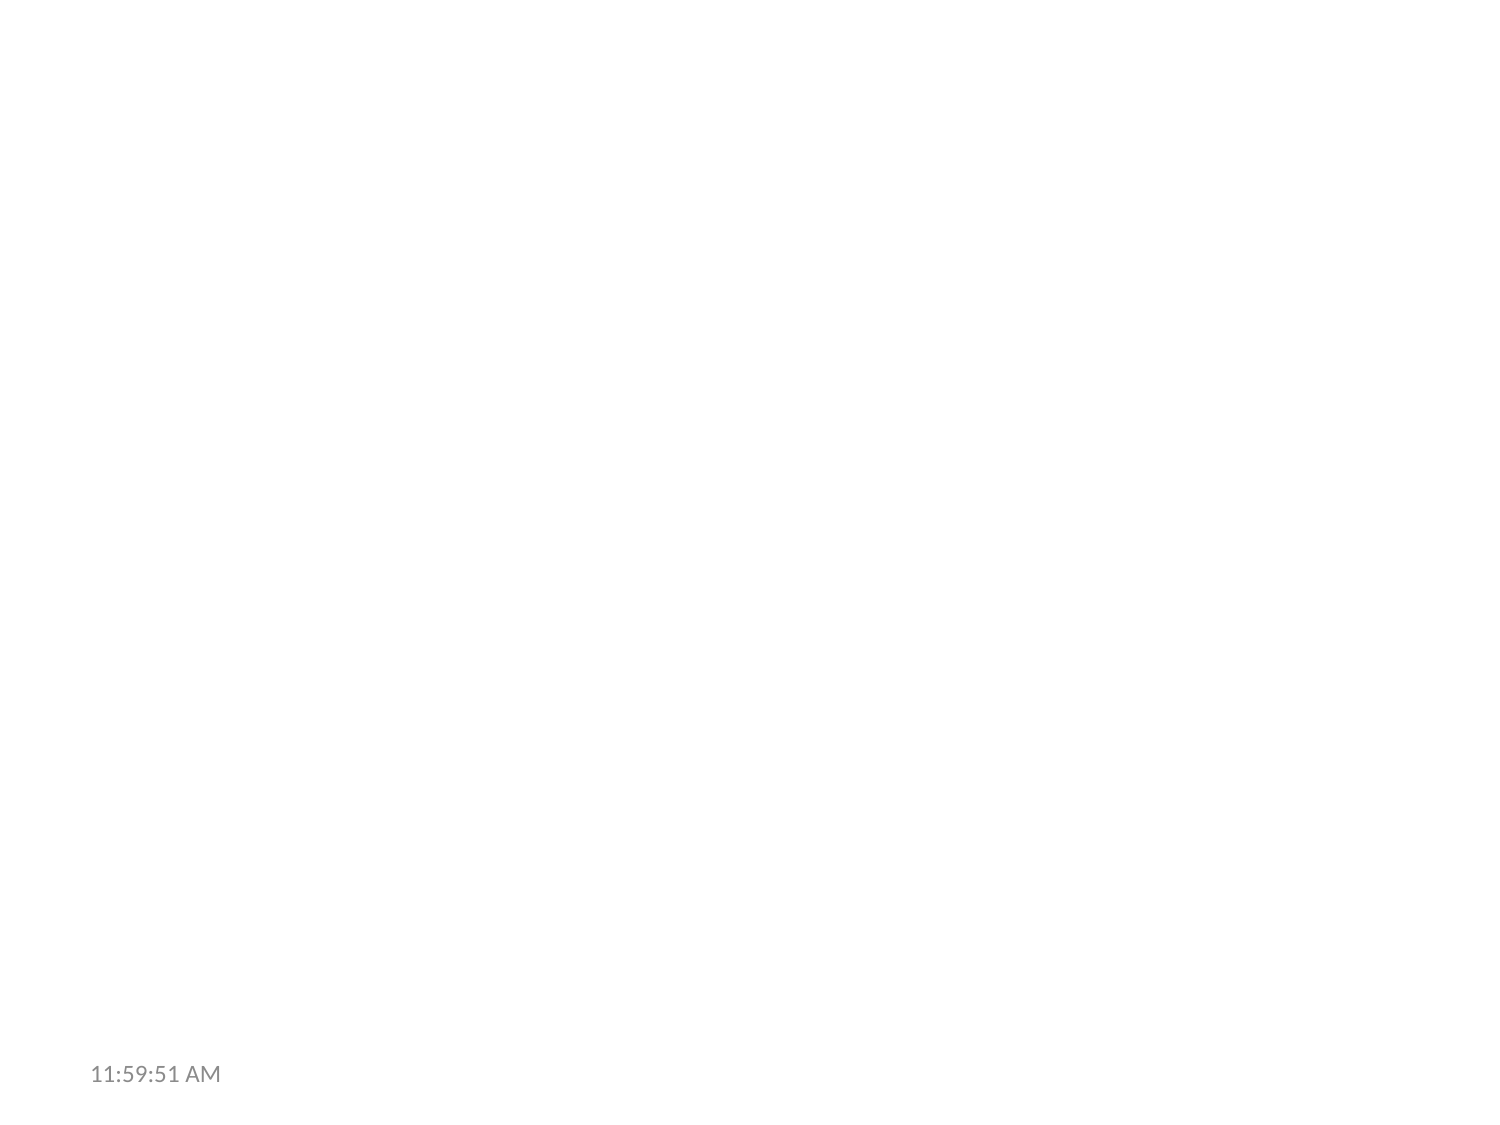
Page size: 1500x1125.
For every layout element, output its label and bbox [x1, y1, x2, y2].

slide_number [75, 1042, 425, 1103]
